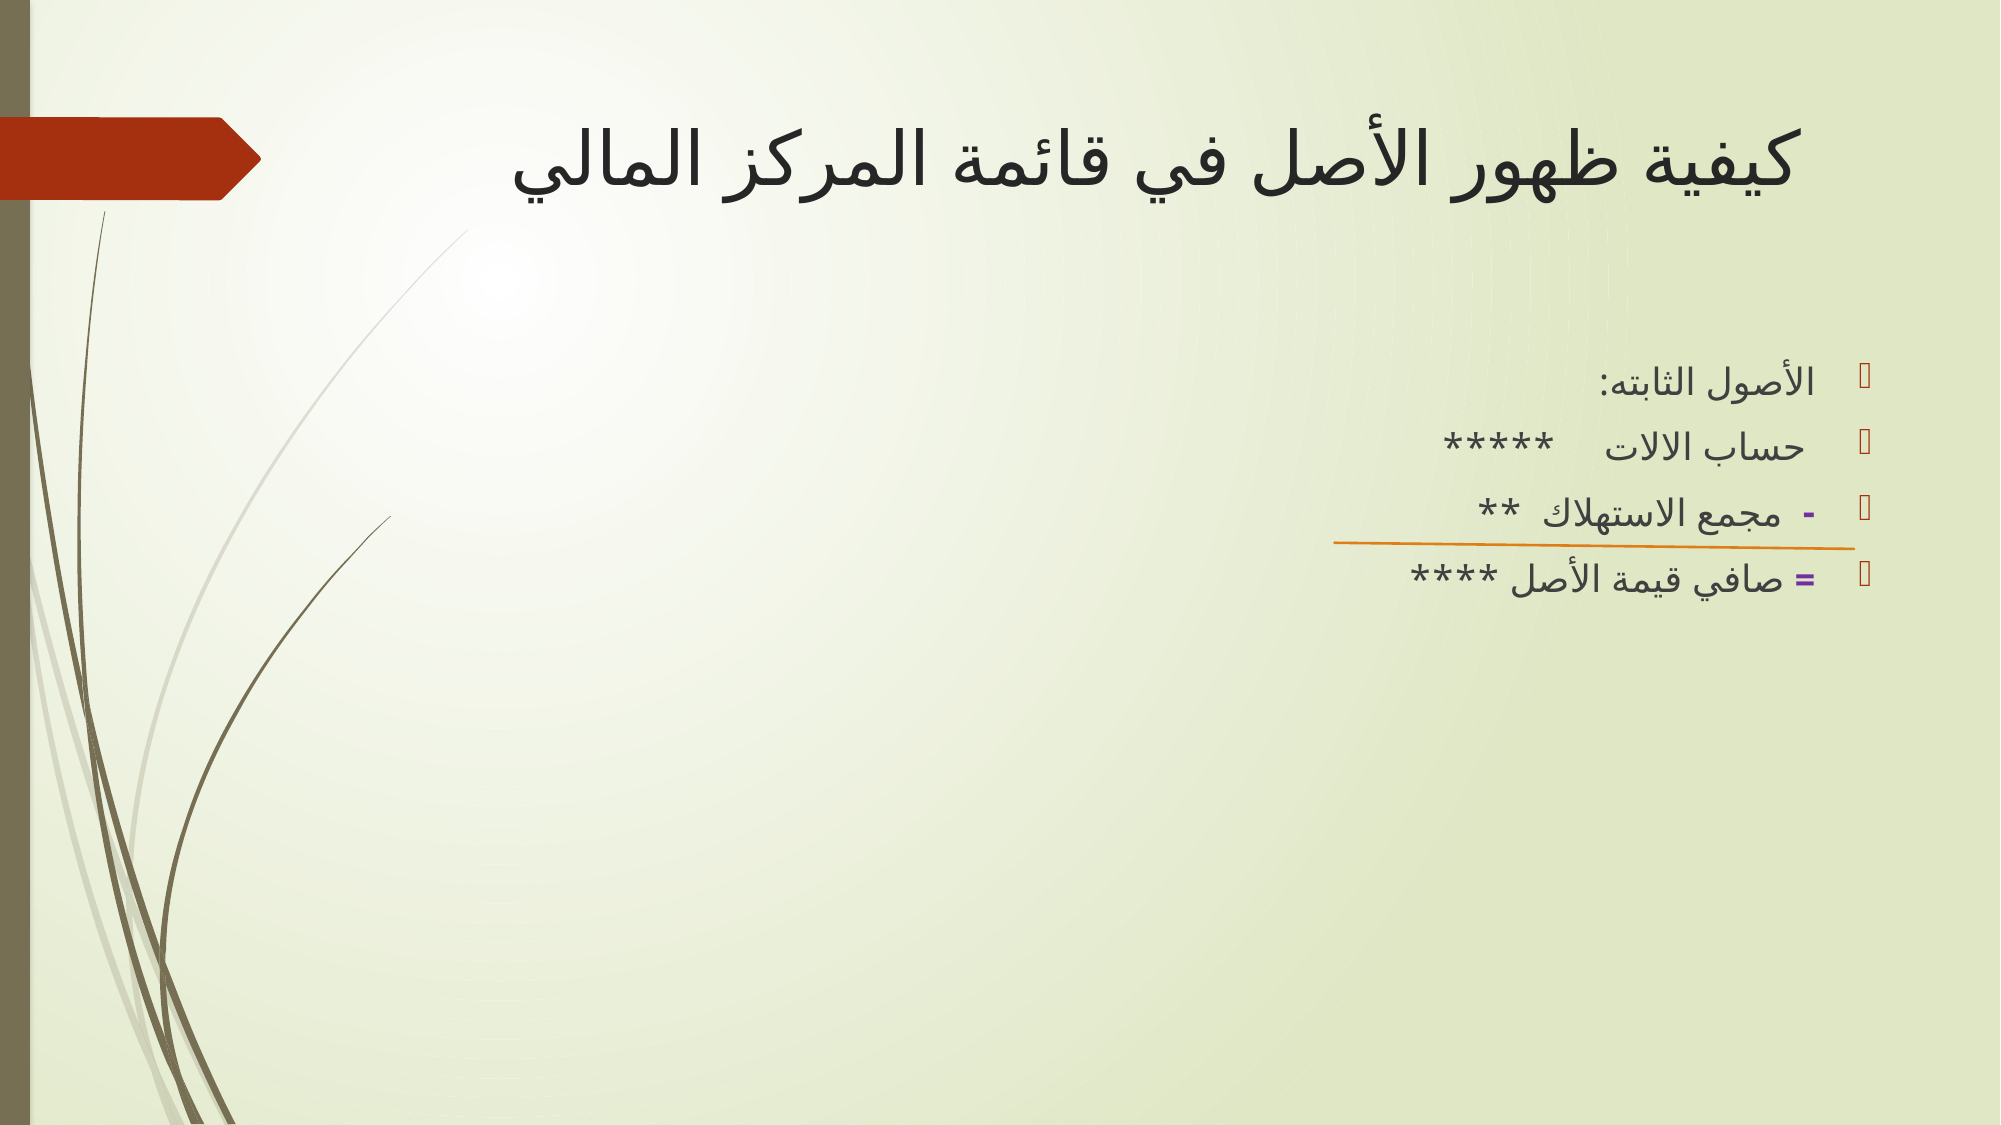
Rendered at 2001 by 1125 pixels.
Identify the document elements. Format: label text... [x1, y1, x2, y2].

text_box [1334, 542, 1855, 550]
title كيفية ظهور الأصل في قائمة المركز المالي [425, 102, 1888, 313]
list الأصول الثابته: حساب الالات ***** - مجمع الاستهلاك ** = صافي قيمة الأصل **** [424, 350, 1888, 970]
